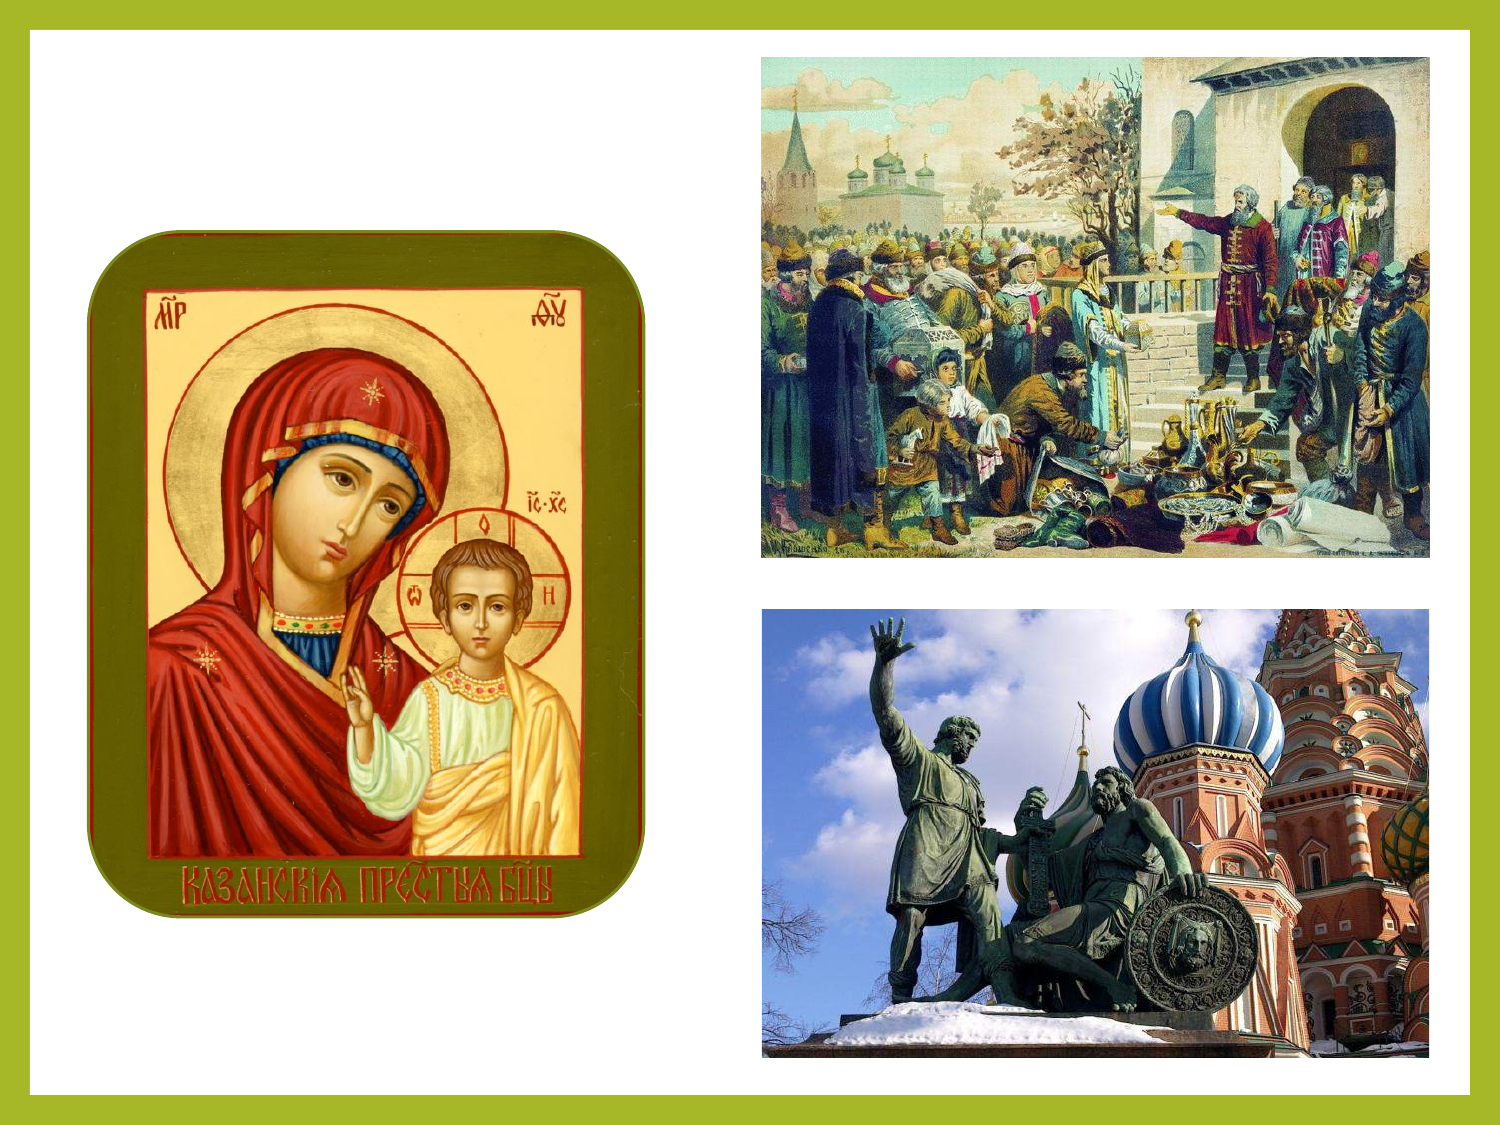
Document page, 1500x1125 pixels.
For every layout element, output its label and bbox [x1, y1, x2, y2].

picture [761, 57, 1430, 559]
text_box [86, 230, 646, 919]
picture [761, 609, 1430, 1059]
